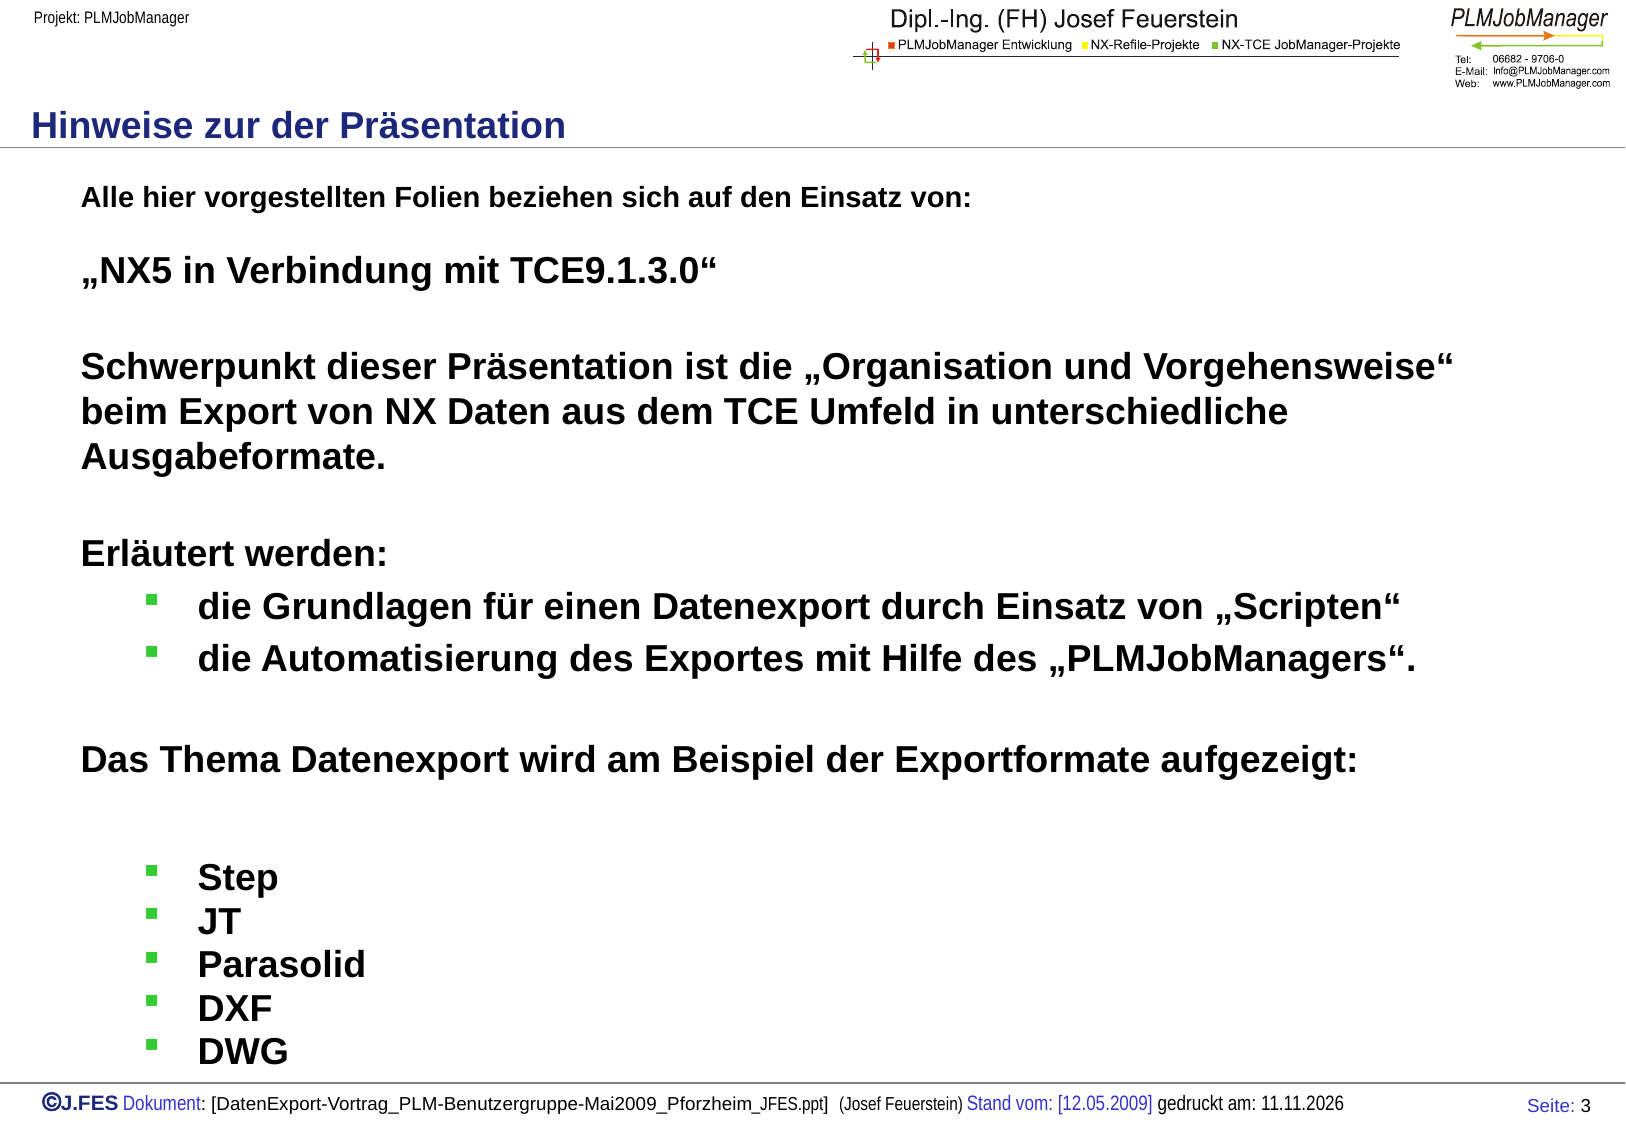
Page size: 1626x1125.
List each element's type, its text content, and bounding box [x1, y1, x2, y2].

list Alle hier vorgestellten Folien beziehen sich auf den Einsatz von: „NX5 in Verbindung mit TCE9.1.3.0“ Schwerpunkt dieser Präsentation ist die „Organisation und Vorgehensweise“ beim Export von NX Daten aus dem TCE Umfeld in unterschiedliche Ausgabeformate. Erläutert werden: die Grundlagen für einen Datenexport durch Einsatz von „Scripten“ die Automatisierung des Exportes mit Hilfe des „PLMJobManagers“. Das Thema Datenexport wird am Beispiel der Exportformate aufgezeigt: Step JT Parasolid DXF DWG [65, 178, 1568, 1054]
title Hinweise zur der Präsentation [31, 73, 1600, 147]
